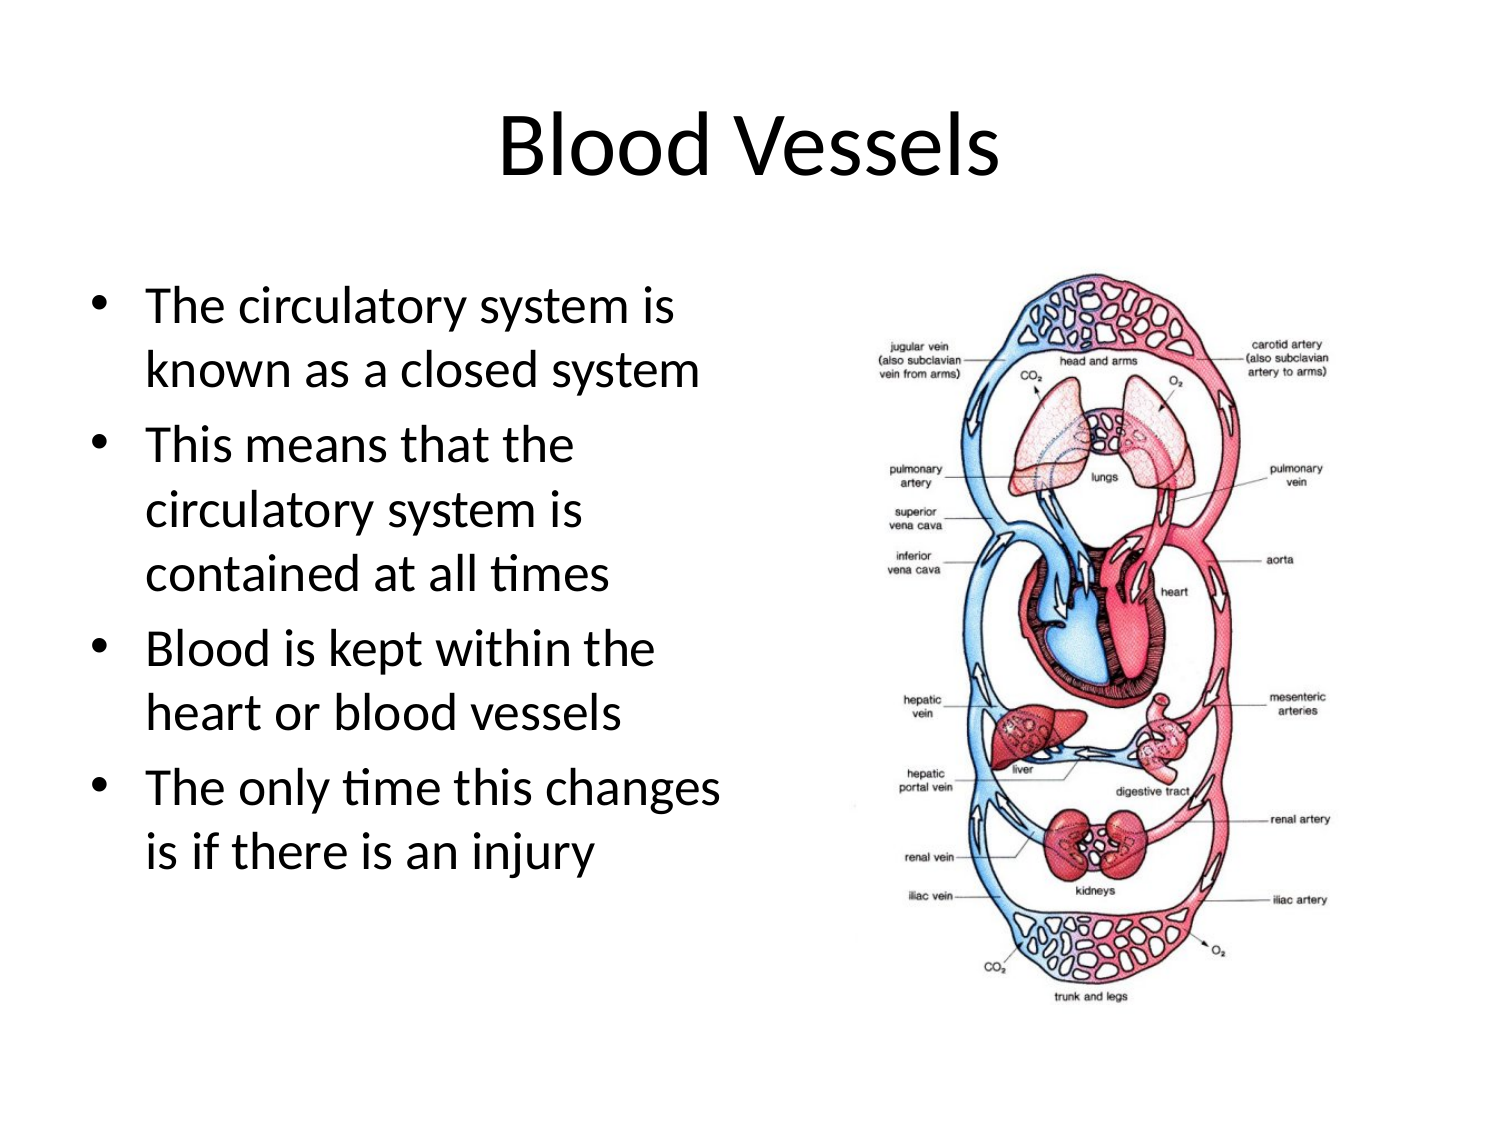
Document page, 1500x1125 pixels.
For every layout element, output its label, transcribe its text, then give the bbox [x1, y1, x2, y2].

title Blood Vessels [75, 45, 1425, 233]
picture [849, 249, 1351, 1016]
list The circulatory system is known as a closed system This means that the circulatory system is contained at all times Blood is kept within the heart or blood vessels The only time this changes is if there is an injury [75, 262, 738, 1005]
